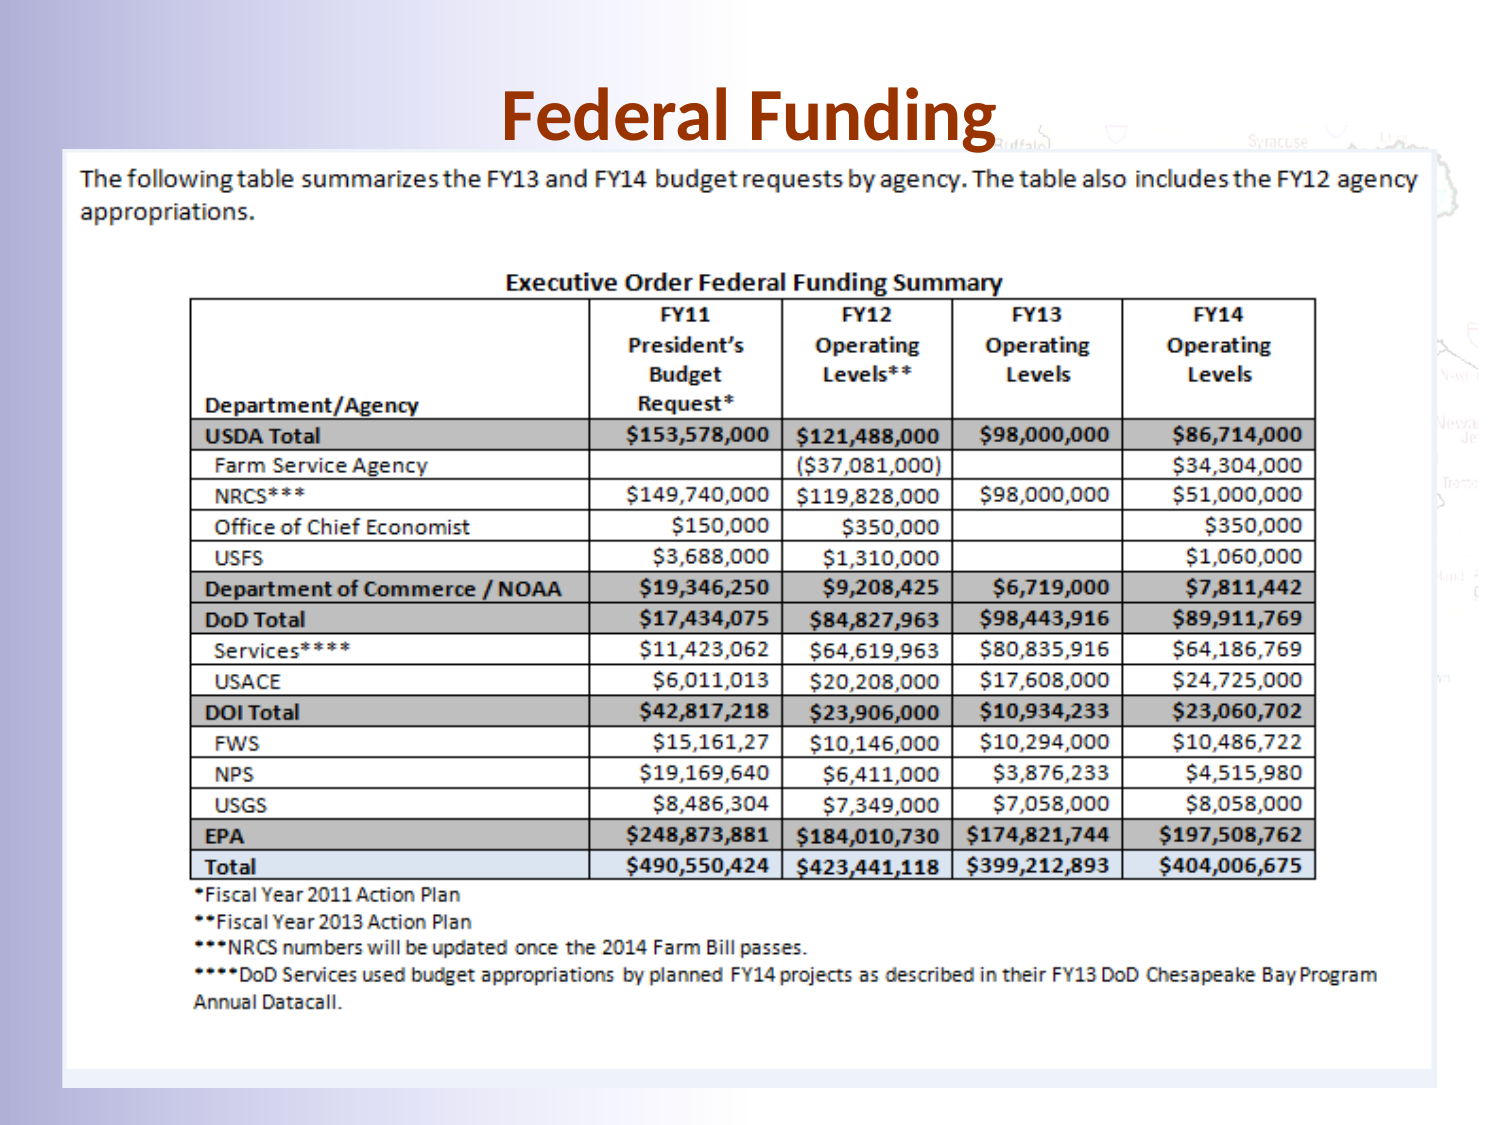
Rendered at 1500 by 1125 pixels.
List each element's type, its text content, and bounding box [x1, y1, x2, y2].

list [62, 148, 1438, 1088]
text_box Federal Funding [37, 57, 1463, 175]
